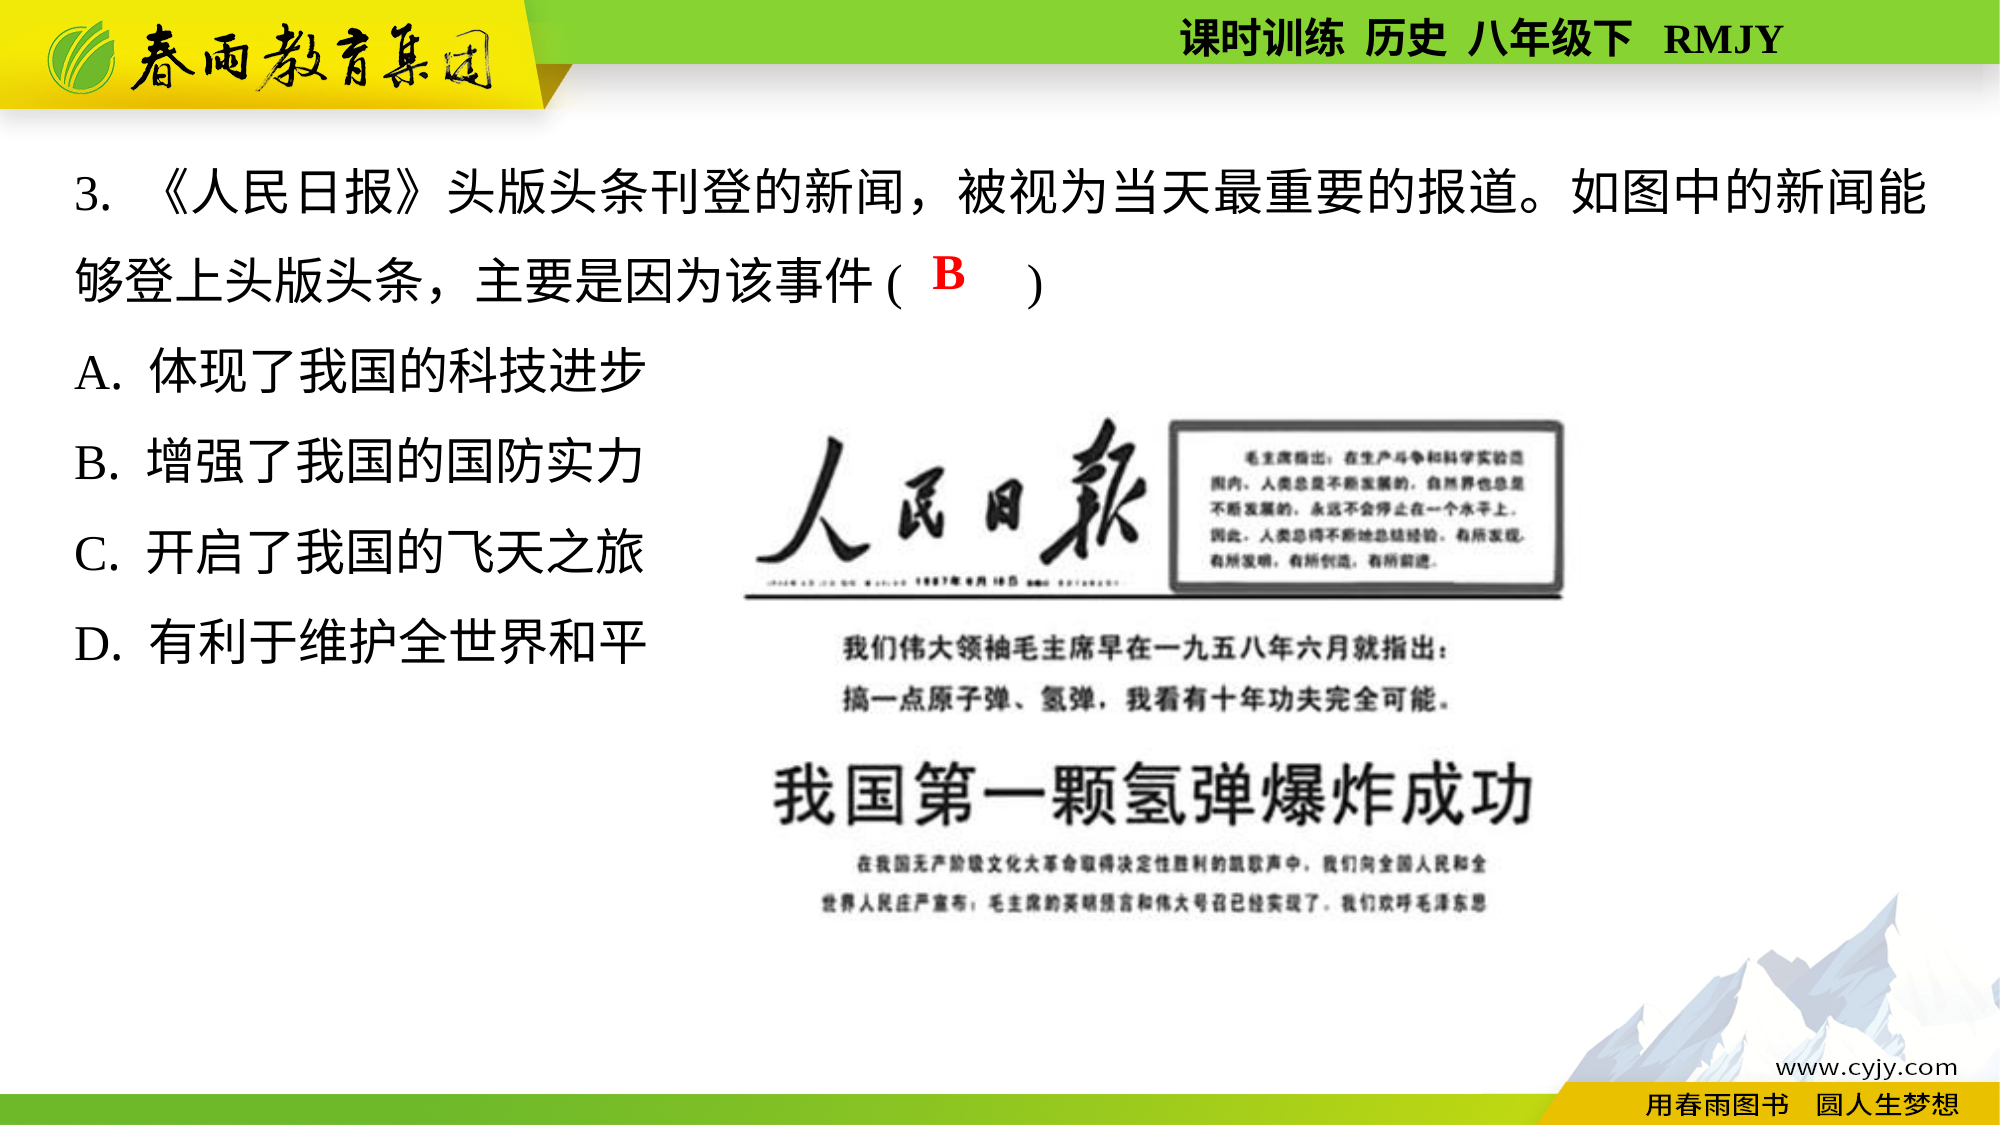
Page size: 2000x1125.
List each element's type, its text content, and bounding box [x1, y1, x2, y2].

list 3. 《人民日报》头版头条刊登的新闻，被视为当天最重要的报道。如图中的新闻能够登上头版头条，主要是因为该事件( ) A. 体现了我国的科技进步 B. 增强了我国的国防实力 C. 开启了我国的飞天之旅 D. 有利于维护全世界和平 [59, 122, 1944, 672]
picture [0, 0, 2000, 1125]
text_box B [917, 231, 981, 307]
